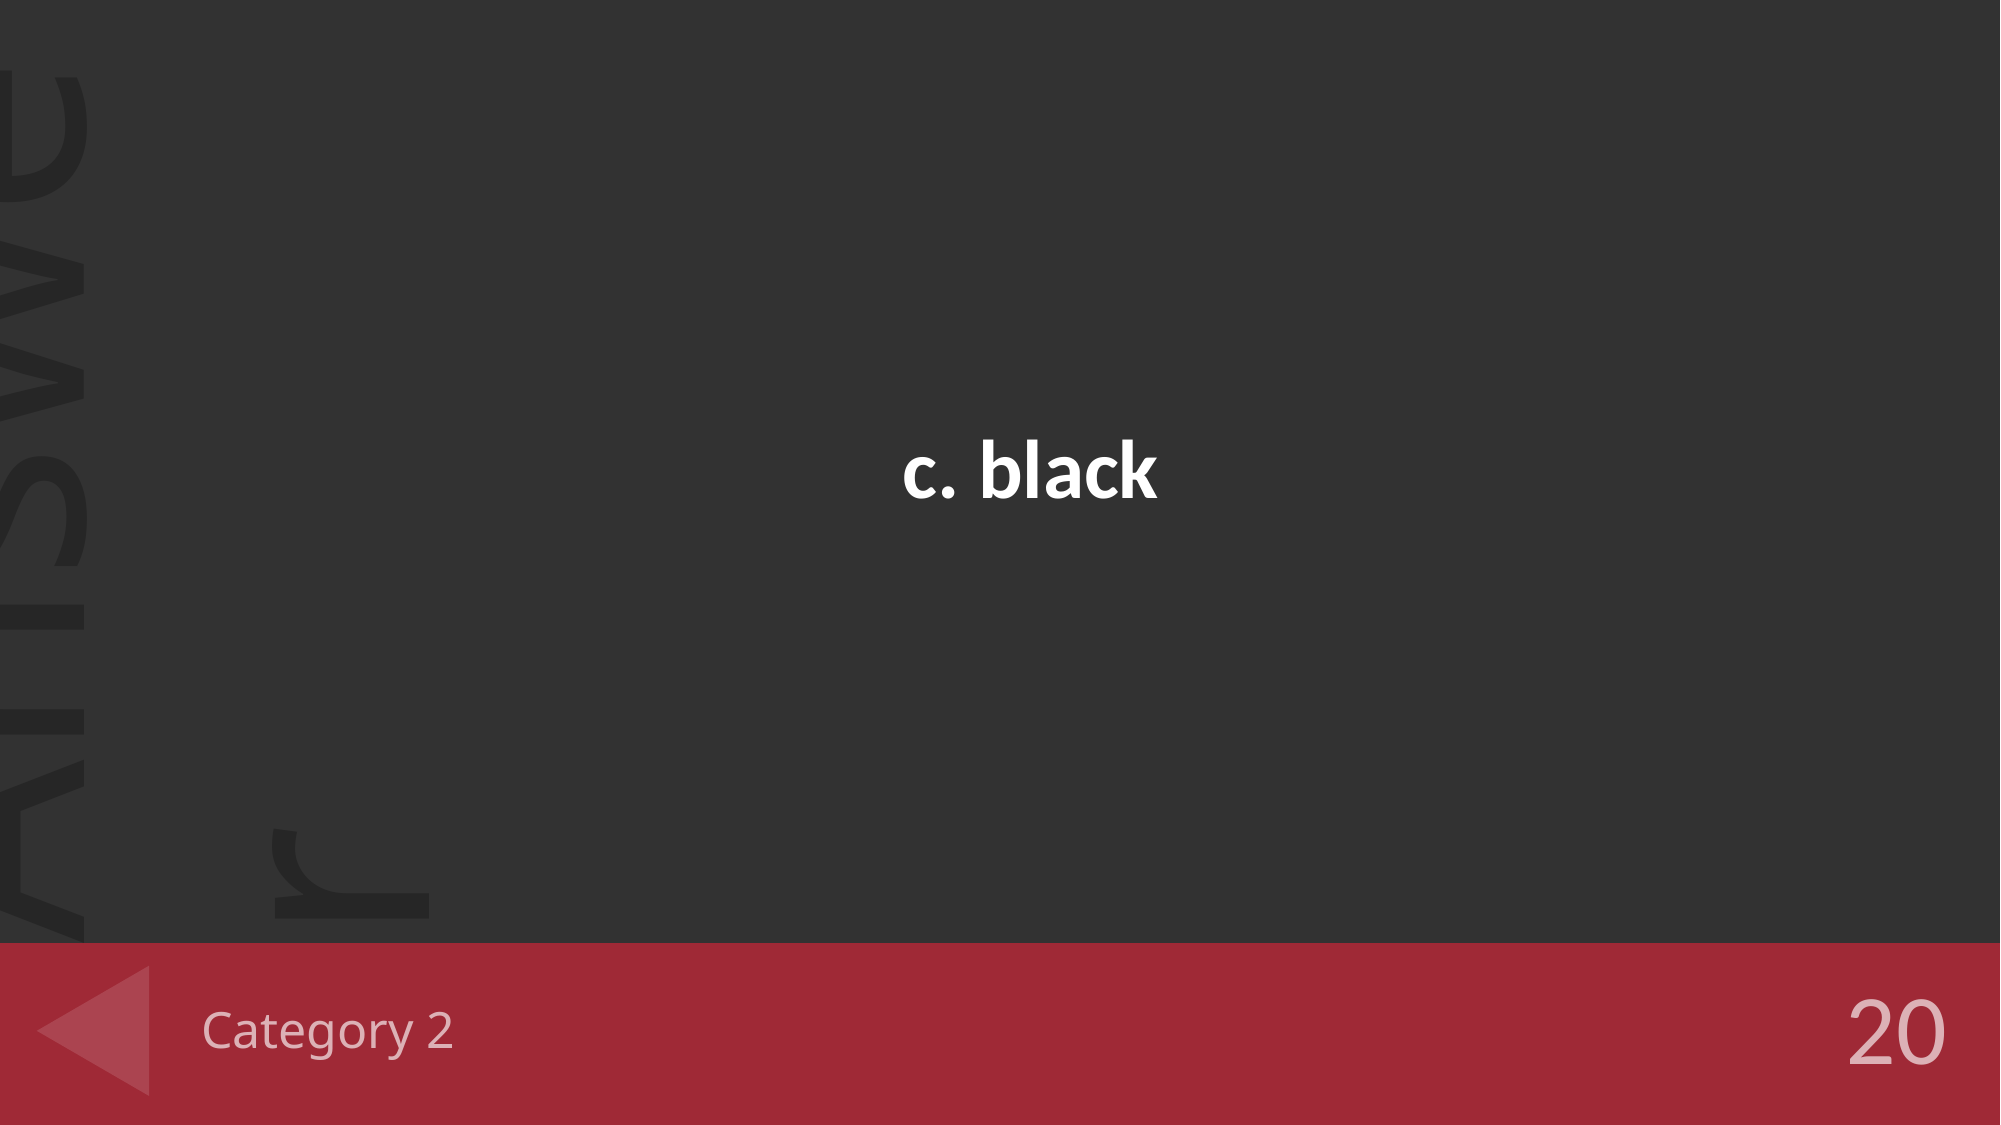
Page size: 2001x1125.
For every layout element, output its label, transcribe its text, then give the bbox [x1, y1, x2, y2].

title Category 2 [185, 967, 1494, 1097]
list c. black [302, 307, 1760, 636]
list 20 [1494, 967, 1963, 1097]
